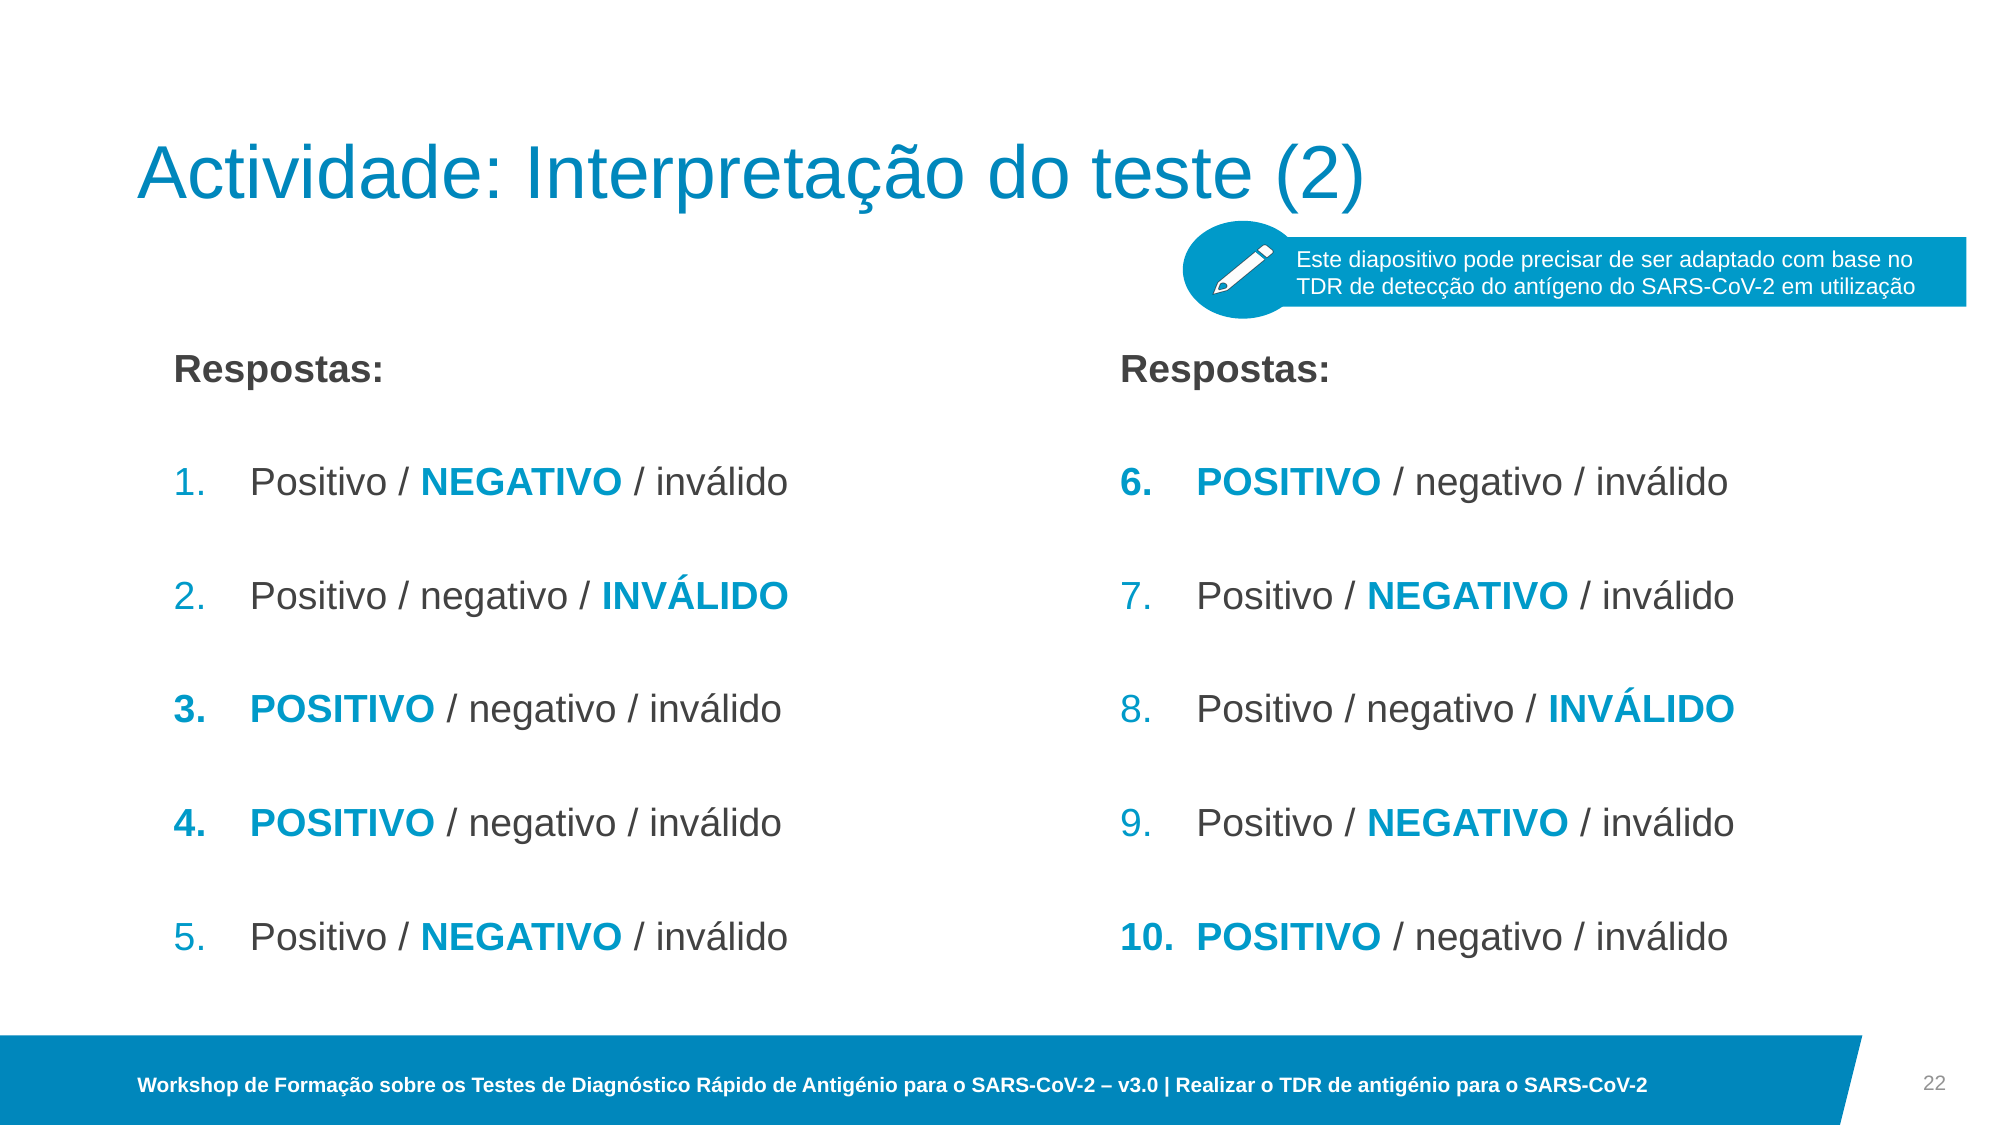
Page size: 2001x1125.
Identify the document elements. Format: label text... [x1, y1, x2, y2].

title Actividade: Interpretação do teste (2) [137, 59, 1863, 215]
text_box Respostas: POSITIVO / negativo / inválido Positivo / NEGATIVO / inválido Positivo / negativo / INVÁLIDO Positivo / NEGATIVO / inválido POSITIVO / negativo / inválido [1105, 288, 1842, 969]
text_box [1182, 220, 1967, 319]
slide_number 22 [1862, 1035, 1947, 1125]
footer Workshop de Formação sobre os Testes de Diagnóstico Rápido de Antigénio para o SARS-CoV-2 – v3.0 | Realizar o TDR de antigénio para o SARS-CoV-2 [137, 1042, 1813, 1125]
text_box Respostas: Positivo / NEGATIVO / inválido Positivo / negativo / INVÁLIDO POSITIVO / negativo / inválido POSITIVO / negativo / inválido Positivo / NEGATIVO / inválido [158, 288, 895, 969]
